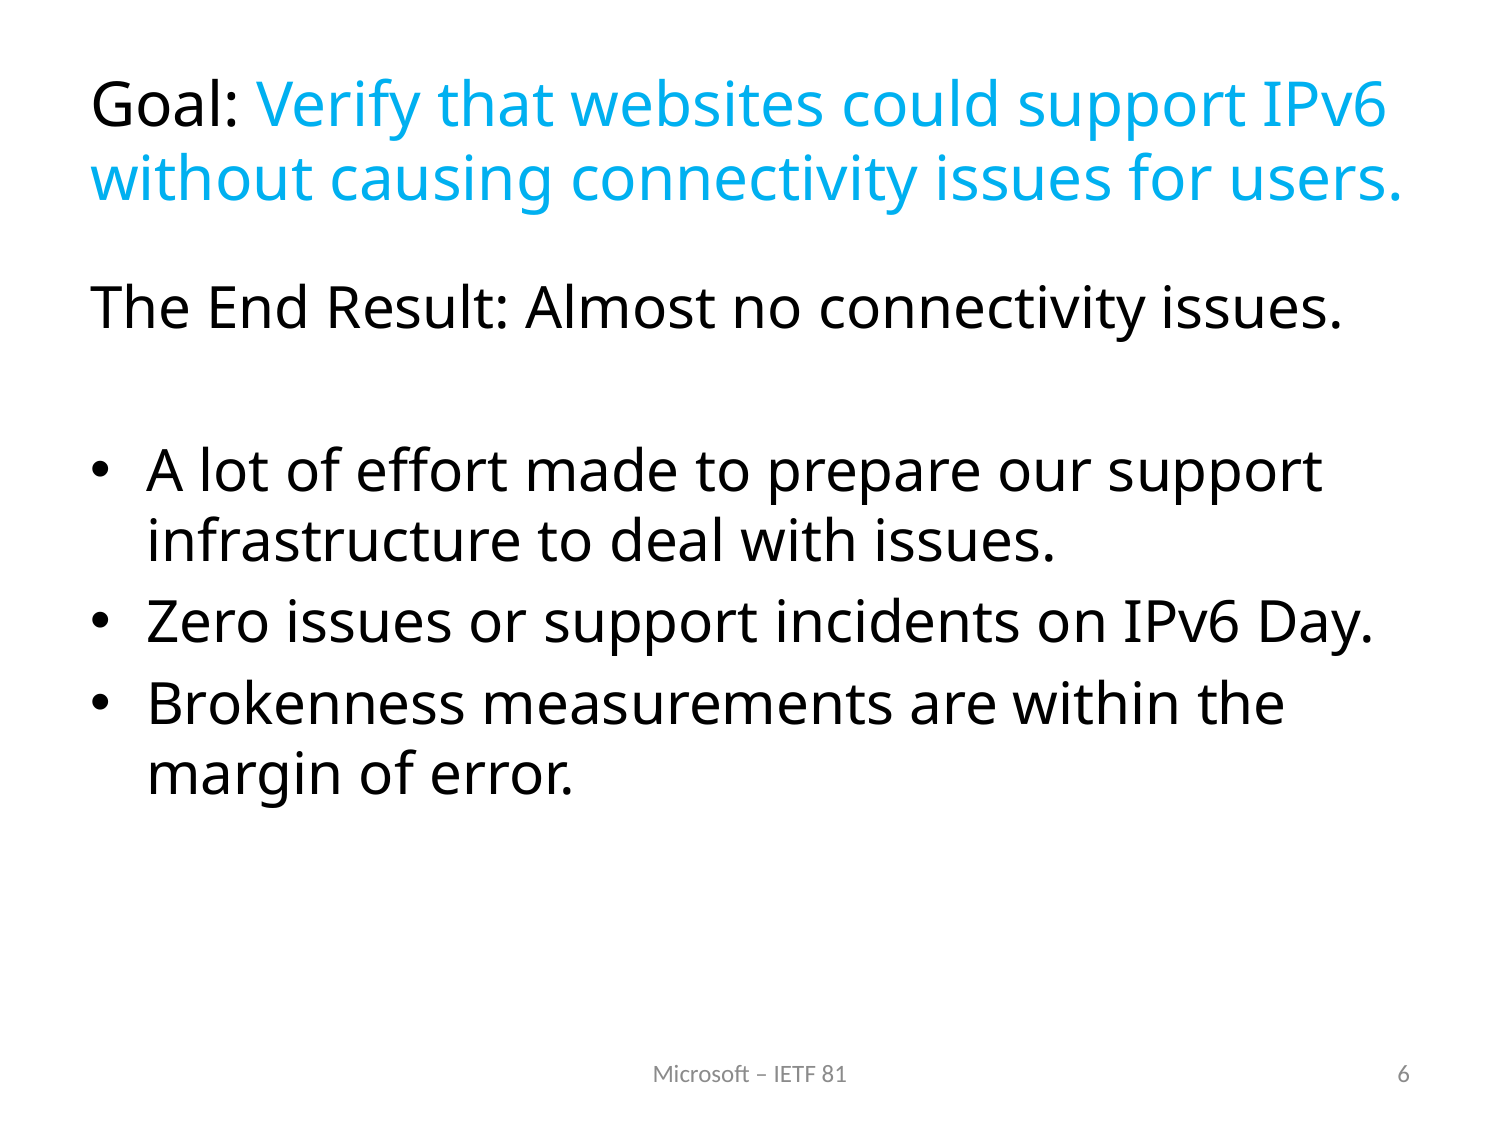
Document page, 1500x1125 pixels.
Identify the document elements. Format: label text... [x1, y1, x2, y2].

footer Microsoft – IETF 81 [512, 1042, 988, 1103]
title Goal: Verify that websites could support IPv6 without causing connectivity issues for users. [75, 45, 1425, 233]
slide_number 6 [1074, 1042, 1425, 1103]
list The End Result: Almost no connectivity issues. A lot of effort made to prepare our support infrastructure to deal with issues. Zero issues or support incidents on IPv6 Day. Brokenness measurements are within the margin of error. [75, 262, 1425, 1005]
